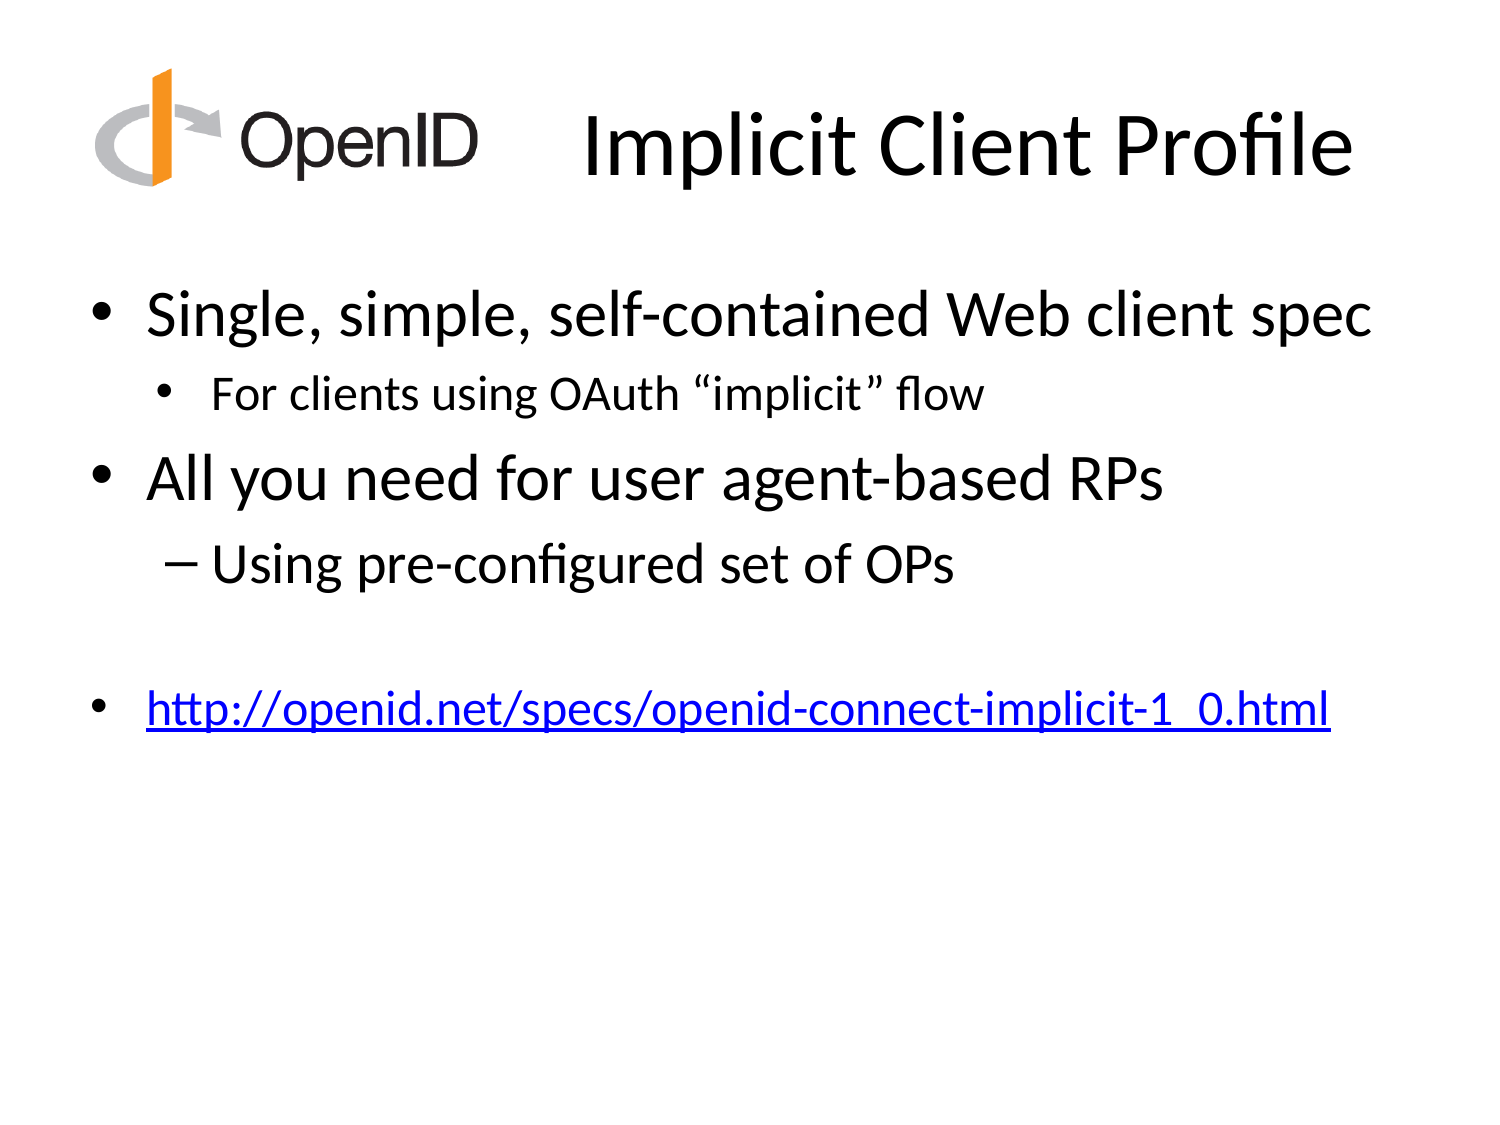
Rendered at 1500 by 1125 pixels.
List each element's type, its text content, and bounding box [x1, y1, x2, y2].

title Implicit Client Profile [512, 45, 1425, 233]
list Single, simple, self-contained Web client spec For clients using OAuth “implicit” flow All you need for user agent-based RPs Using pre-configured set of OPs http://openid.net/specs/openid-connect-implicit-1_0.html [75, 262, 1425, 1005]
picture [64, 44, 513, 225]
